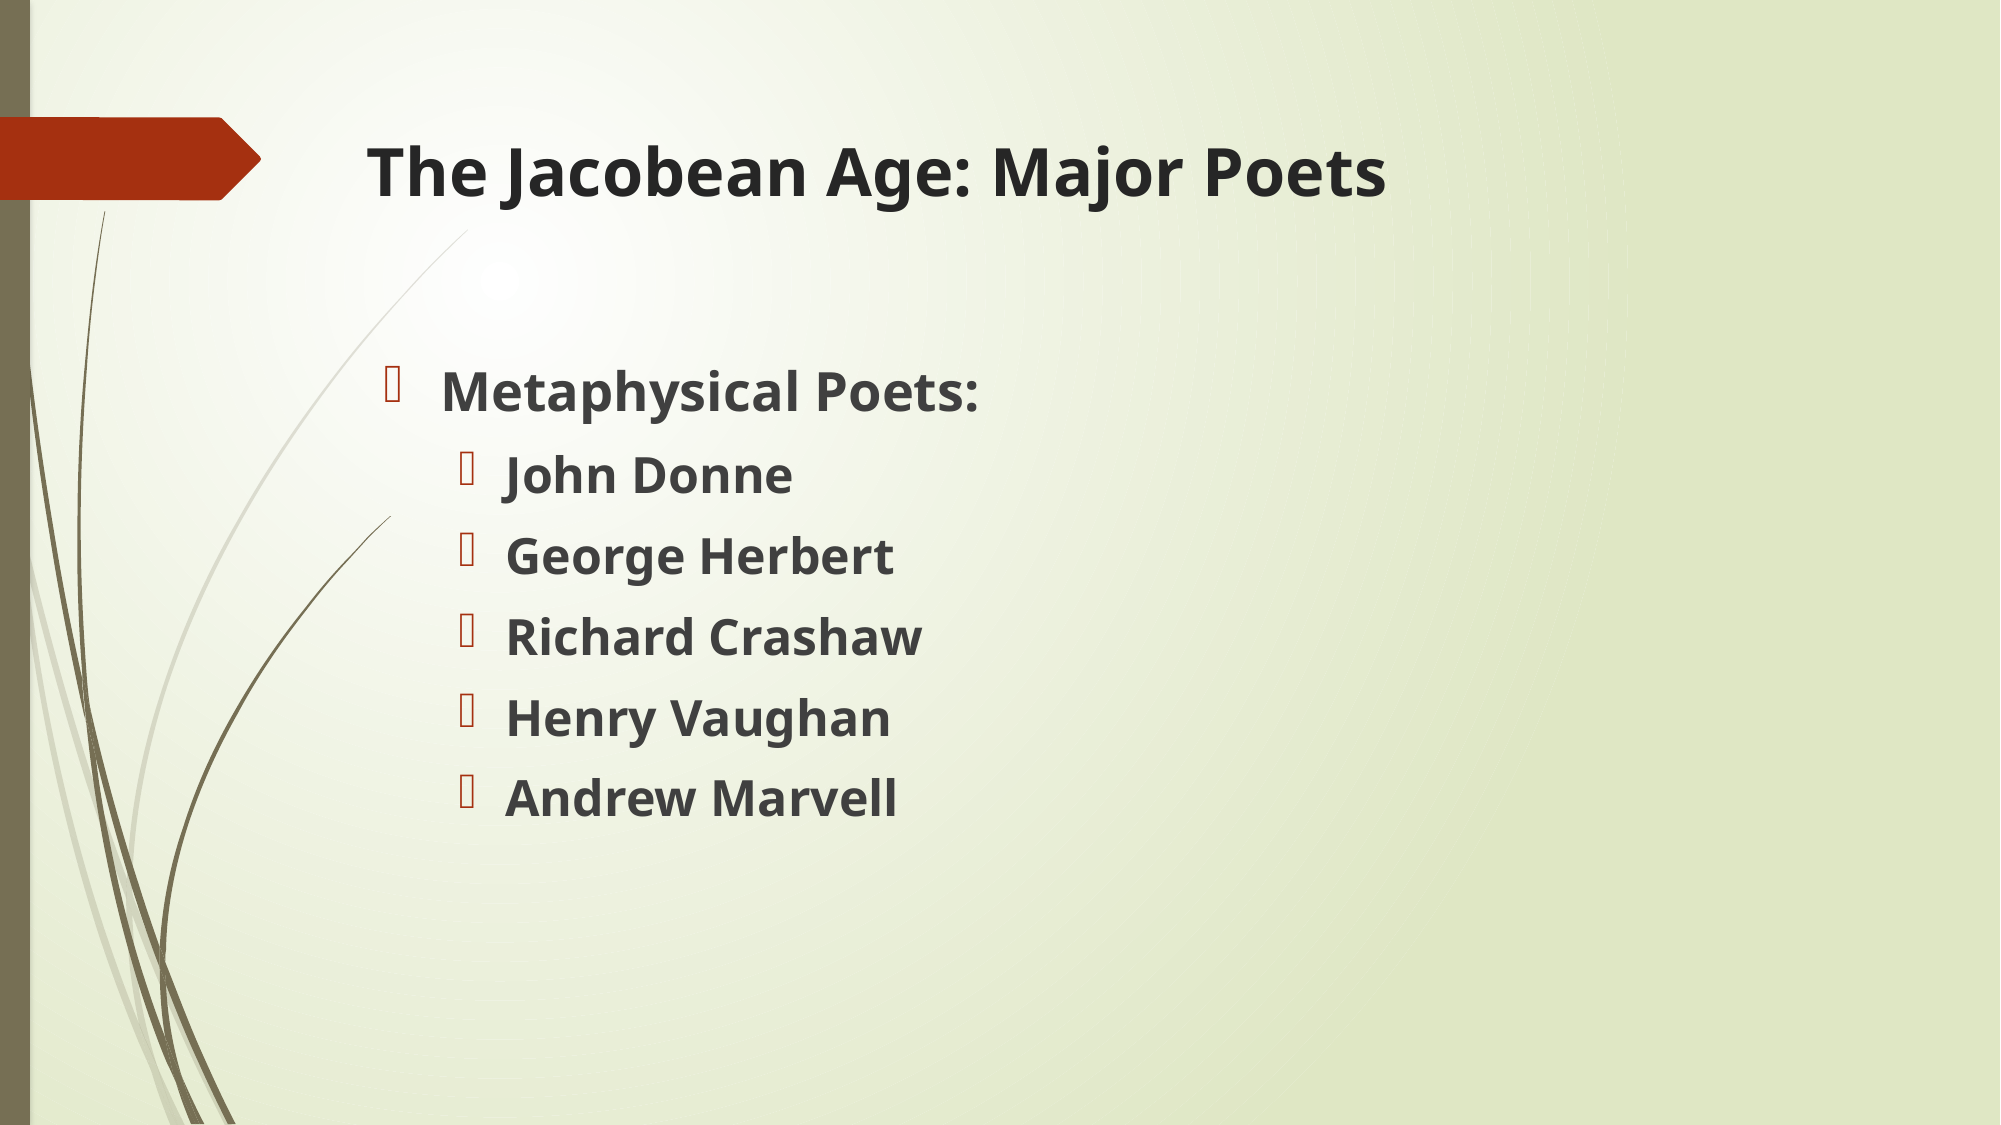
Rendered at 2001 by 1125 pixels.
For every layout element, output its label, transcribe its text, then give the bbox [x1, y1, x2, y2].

title The Jacobean Age: Major Poets [351, 122, 1814, 333]
list Metaphysical Poets: John Donne George Herbert Richard Crashaw Henry Vaughan Andrew Marvell [368, 350, 1892, 970]
